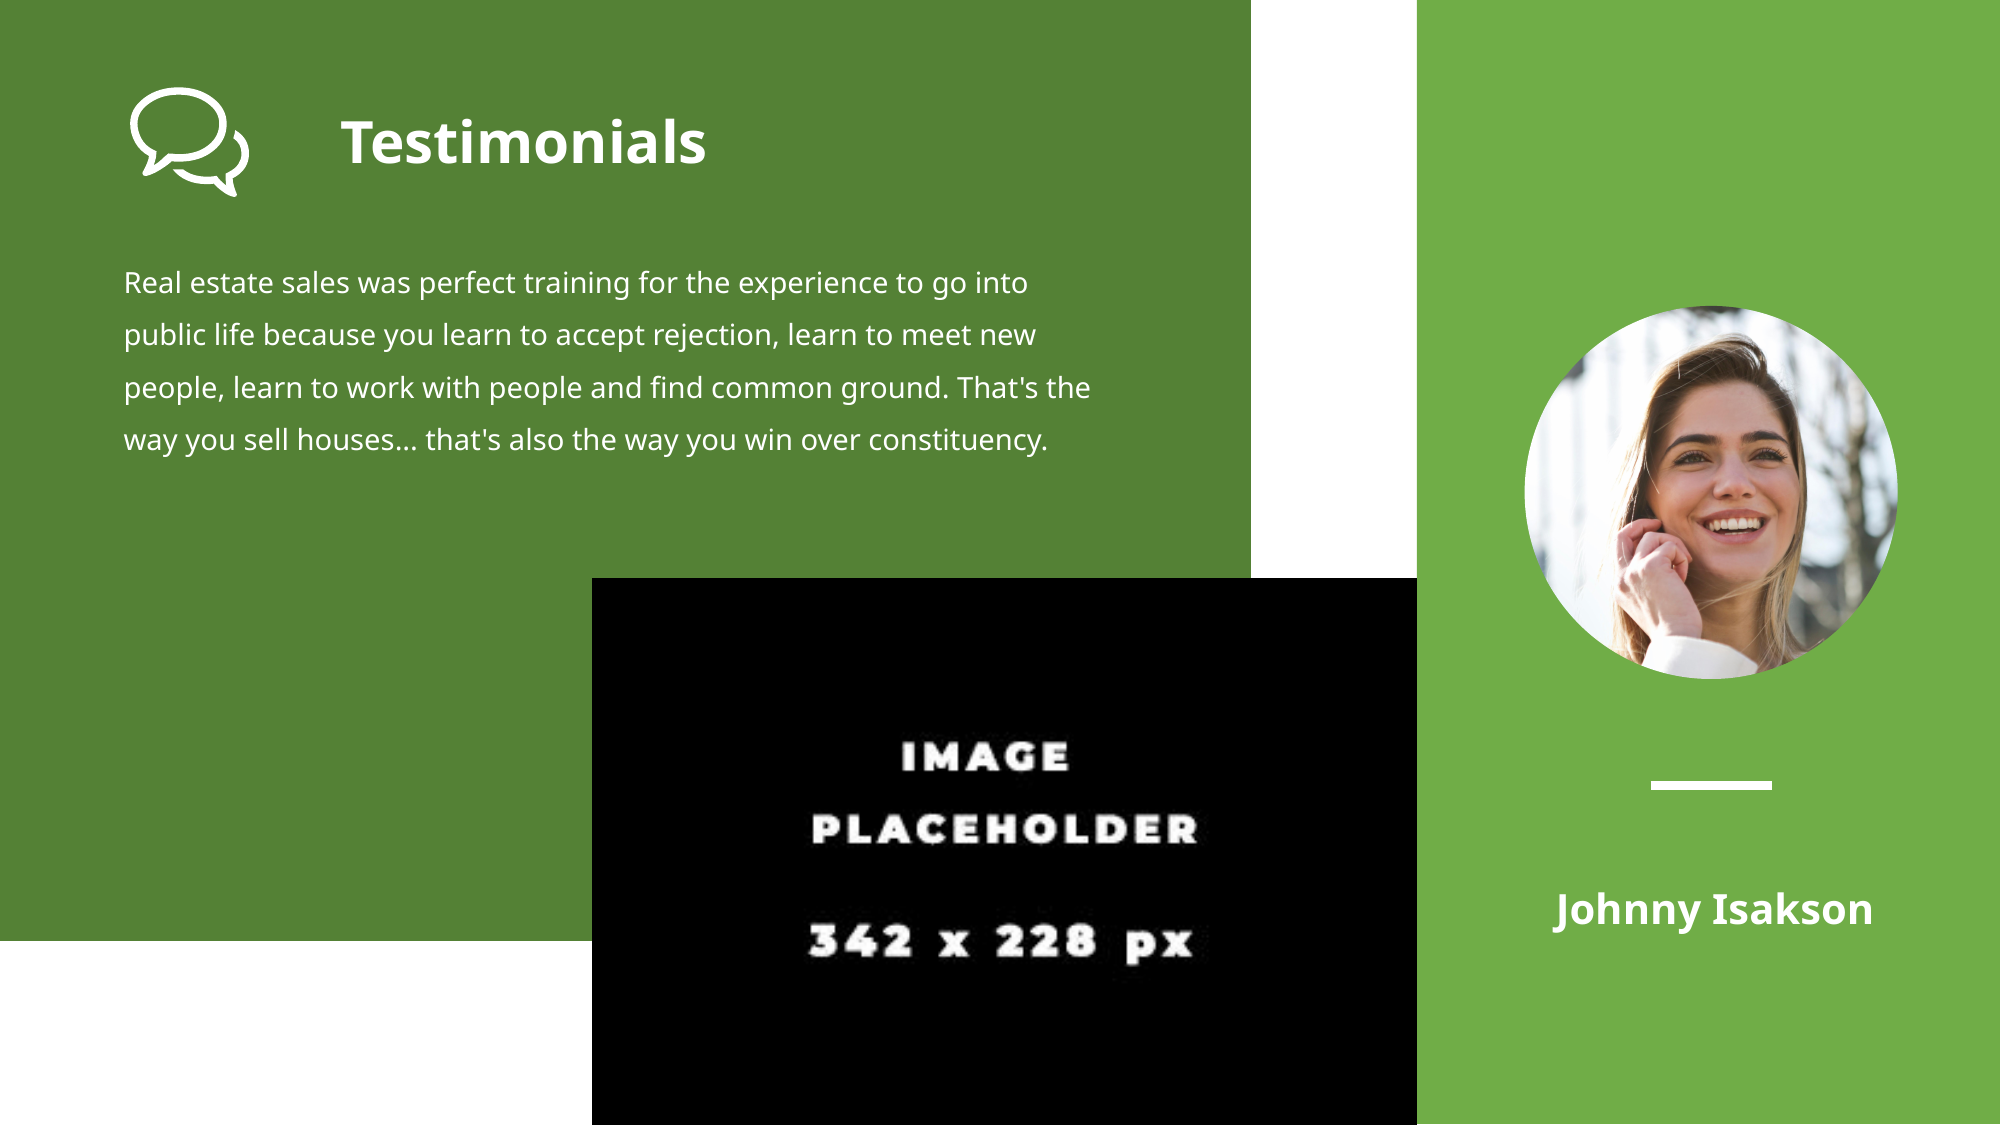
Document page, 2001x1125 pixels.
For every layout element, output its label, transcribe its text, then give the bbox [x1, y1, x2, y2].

text_box [130, 87, 227, 176]
picture [591, 578, 1417, 1125]
text_box [1524, 305, 1898, 680]
text_box [1416, 0, 2000, 1124]
text_box [172, 130, 249, 197]
text_box Testimonials [325, 98, 748, 184]
text_box [0, 0, 1251, 941]
text_box Johnny Isakson [1540, 875, 1916, 941]
text_box Real estate sales was perfect training for the experience to go into public life because you learn to accept rejection, learn to meet new people, learn to work with people and find common ground. That's the way you sell houses... that's also the way you win over constituency. [108, 239, 1130, 567]
